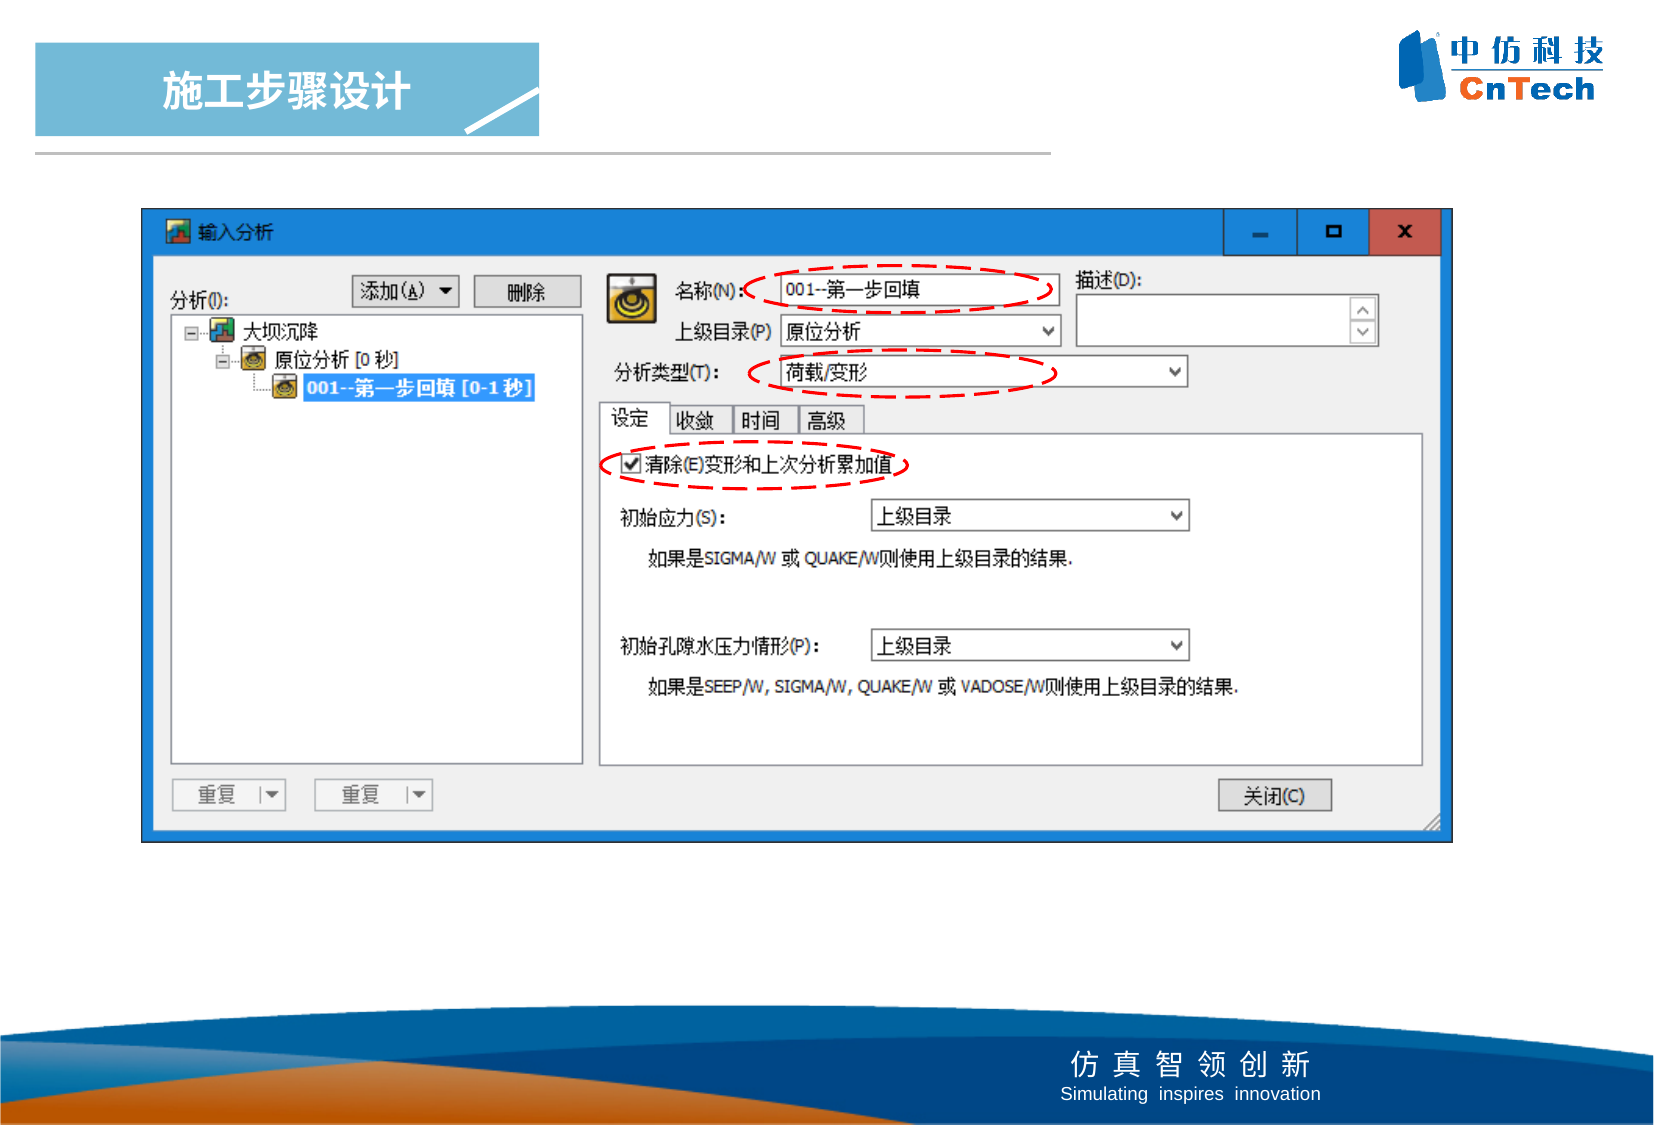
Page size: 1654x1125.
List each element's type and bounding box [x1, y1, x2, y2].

text_box [35, 42, 1052, 154]
picture [0, 0, 1654, 1125]
